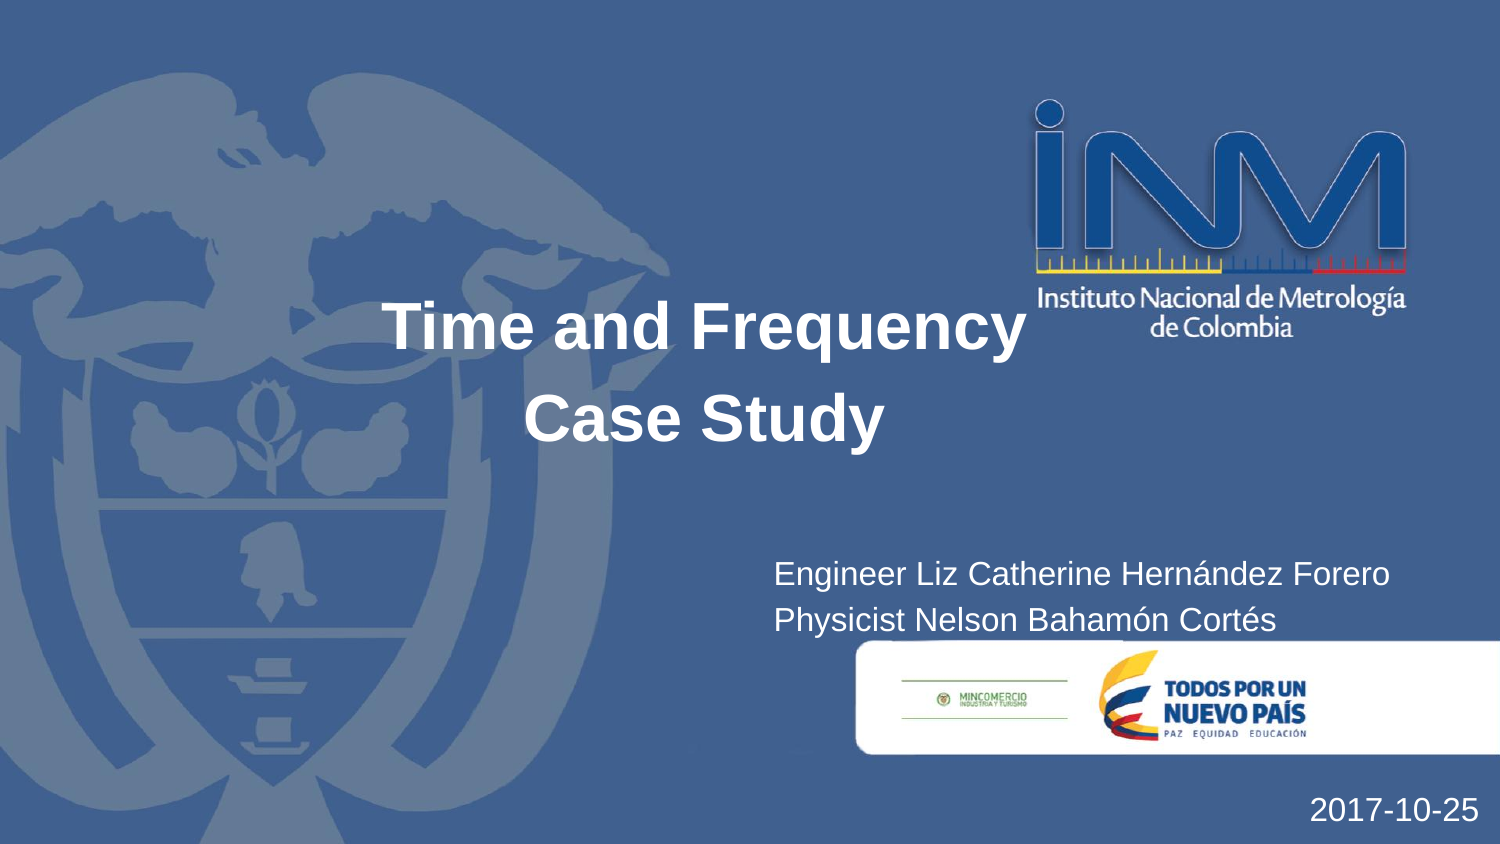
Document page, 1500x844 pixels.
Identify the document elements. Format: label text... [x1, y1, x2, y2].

picture [0, 0, 1500, 844]
text_box Time and Frequency Case Study [61, 256, 1348, 348]
text_box Engineer Liz Catherine Hernández Forero Physicist Nelson Bahamón Cortés [758, 531, 1500, 623]
text_box 2017-10-25 [1294, 767, 1500, 844]
